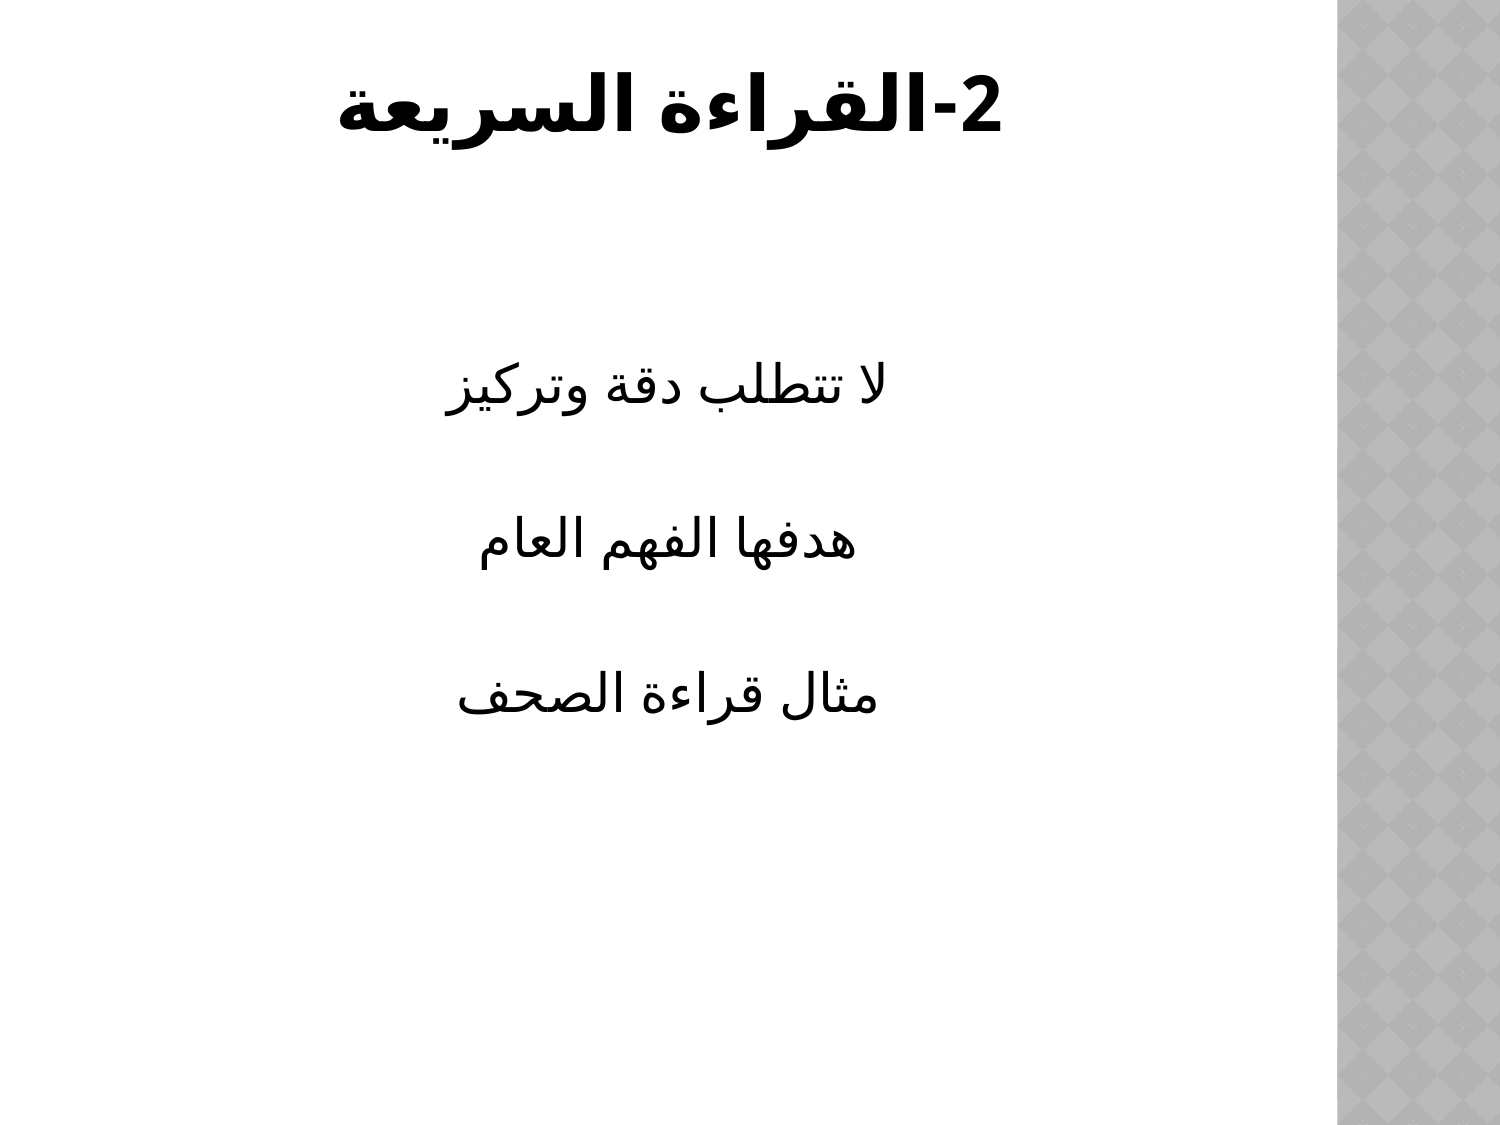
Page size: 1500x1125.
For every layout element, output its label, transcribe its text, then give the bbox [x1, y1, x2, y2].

title 2-القراءة السريعة [75, 52, 1263, 240]
list لا تتطلب دقة وتركيز هدفها الفهم العام مثال قراءة الصحف [75, 264, 1263, 1059]
